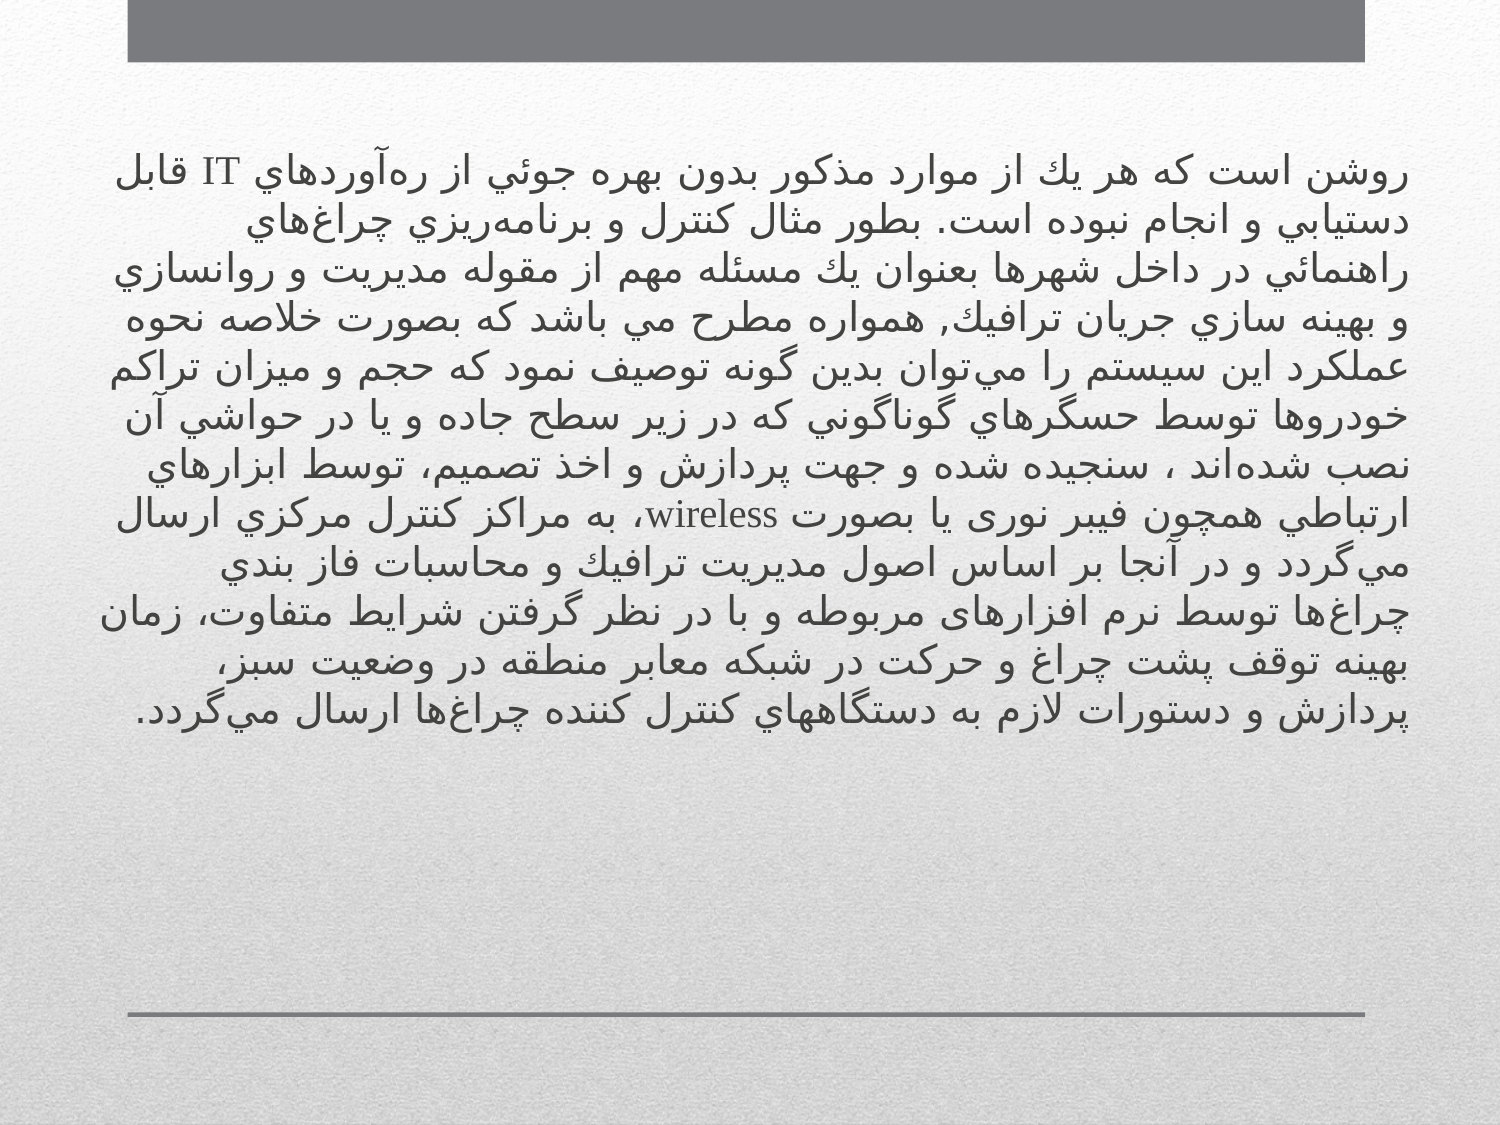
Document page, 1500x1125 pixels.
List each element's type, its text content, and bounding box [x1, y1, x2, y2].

list روشن است که هر يك از موارد مذكور بدون بهره جوئي از ره‌آوردهاي IT قابل دستيابي و انجام نبوده است. بطور مثال كنترل و برنامه‌ريزي چراغ‌هاي راهنمائي در داخل شهرها بعنوان يك مسئله مهم از مقوله مديريت و روانسازي و بهينه سازي جريان ترافيك, همواره مطرح مي باشد كه بصورت خلاصه نحوه عملكرد اين سيستم را مي‌توان بدين گونه توصيف نمود كه حجم و ميزان تراكم خودروها توسط حسگرهاي گوناگوني كه در زير سطح جاده و يا در حواشي آن نصب شده‌اند ، سنجيده شده و جهت پردازش و اخذ تصميم، توسط ابزارهاي ارتباطي همچون فيبر نوری يا بصورت wireless، به مراكز كنترل مركزي ارسال مي‌گردد و در آنجا بر اساس اصول مديريت ترافيك و محاسبات فاز بندي چراغ‌ها توسط نرم افزارهای مربوطه و با در نظر گرفتن شرايط متفاوت، زمان بهينه توقف پشت چراغ و حركت در شبكه معابر منطقه در وضعيت سبز، پردازش و دستورات لازم به دستگاههاي كنترل كننده چراغ‌ها ارسال مي‌گردد. [76, 66, 1427, 809]
